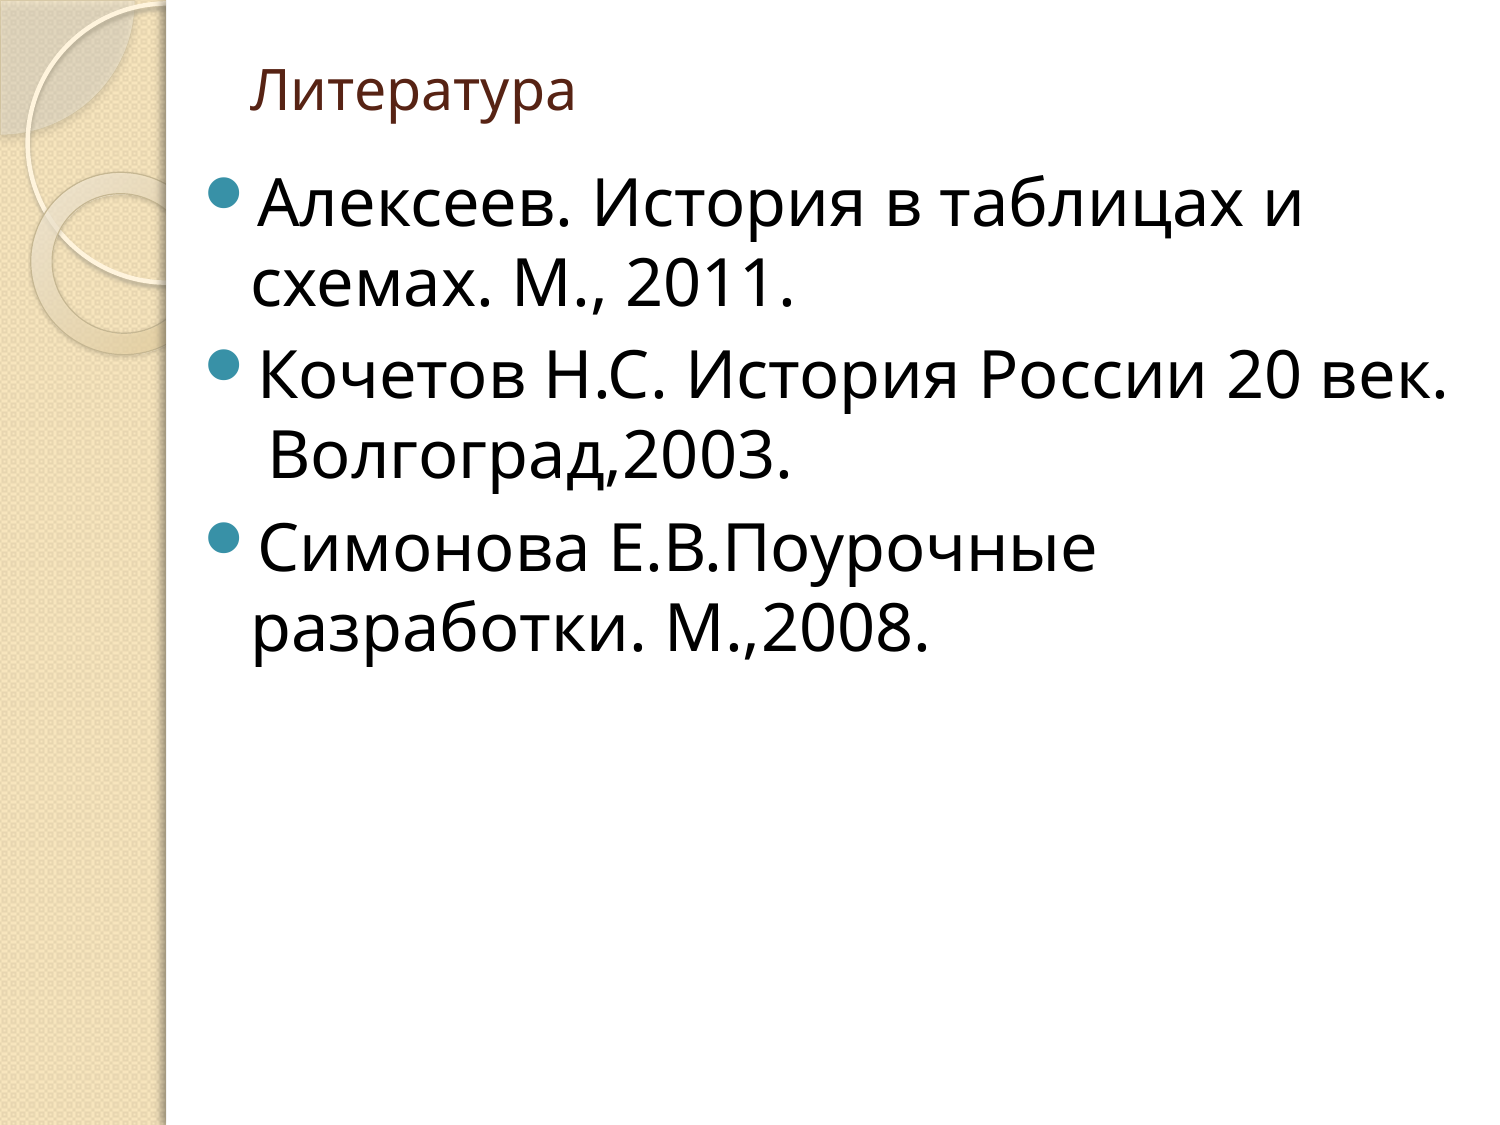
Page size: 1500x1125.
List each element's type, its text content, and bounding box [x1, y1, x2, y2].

title Литература [235, 45, 1466, 129]
list Алексеев. История в таблицах и схемах. М., 2011. Кочетов Н.С. История России 20 век. Волгоград,2003. Симонова Е.В.Поурочные разработки. М.,2008. [175, 152, 1466, 1125]
